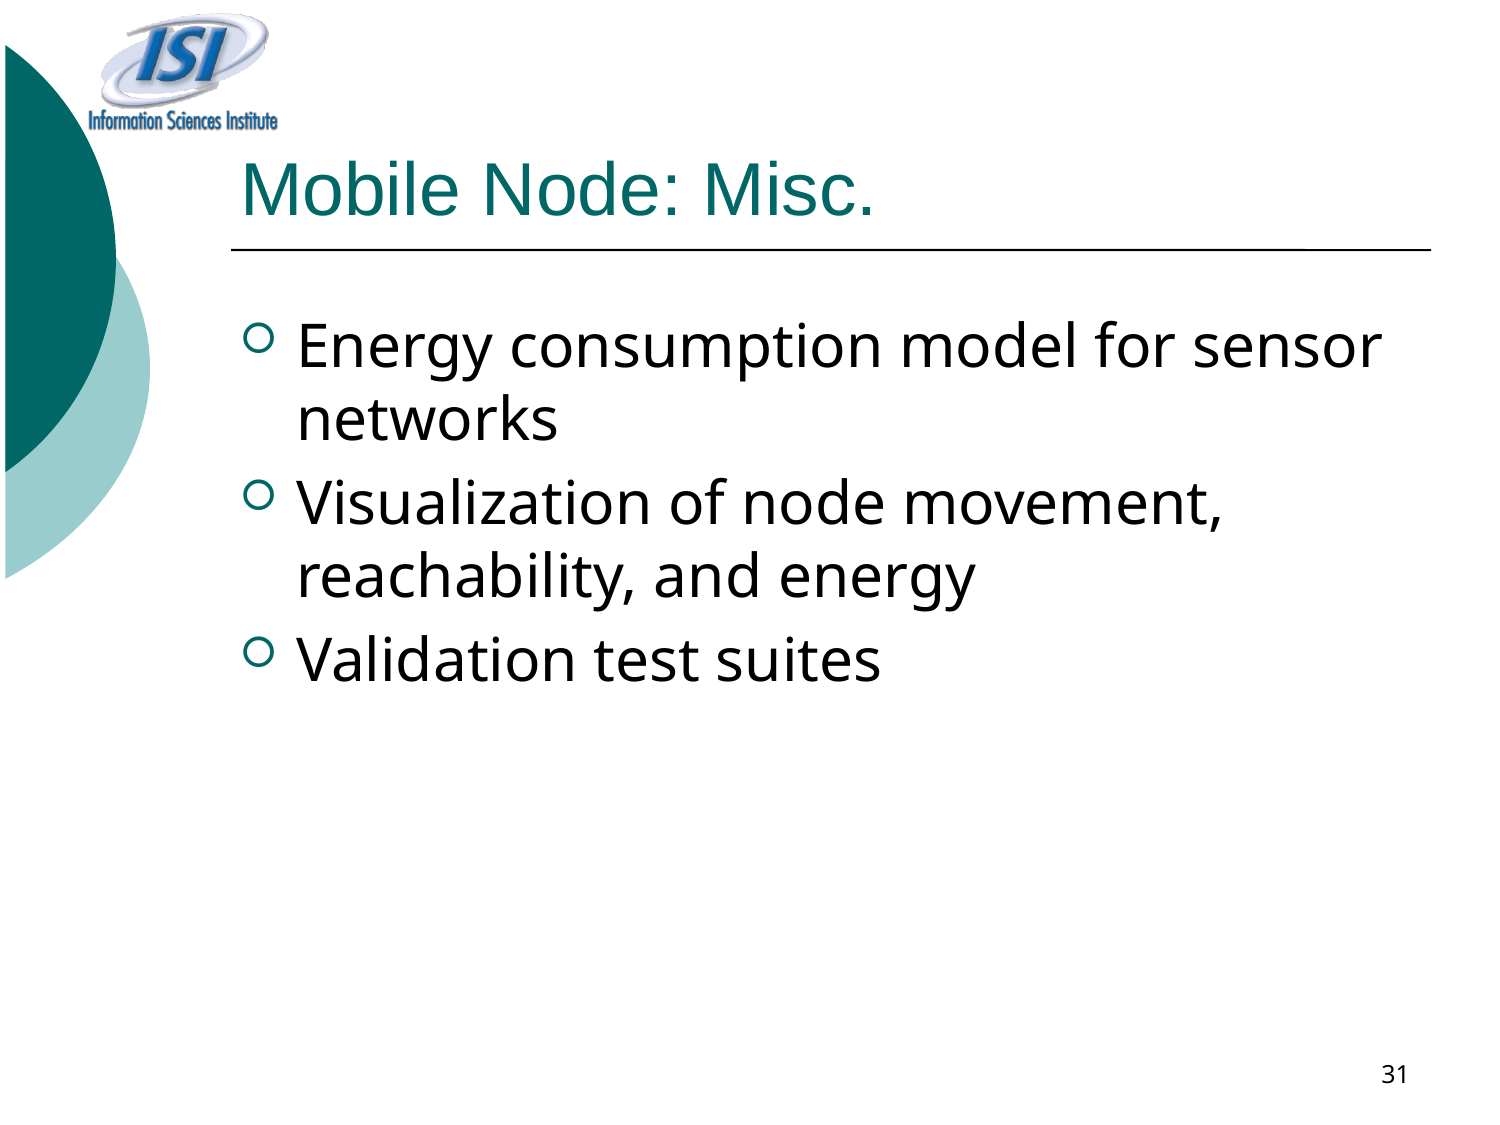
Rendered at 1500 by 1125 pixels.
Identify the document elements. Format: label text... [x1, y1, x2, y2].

title Mobile Node: Misc. [224, 49, 1425, 238]
slide_number 31 [1074, 1024, 1426, 1101]
list Energy consumption model for sensor networks Visualization of node movement, reachability, and energy Validation test suites [224, 299, 1425, 975]
picture [50, 0, 314, 135]
